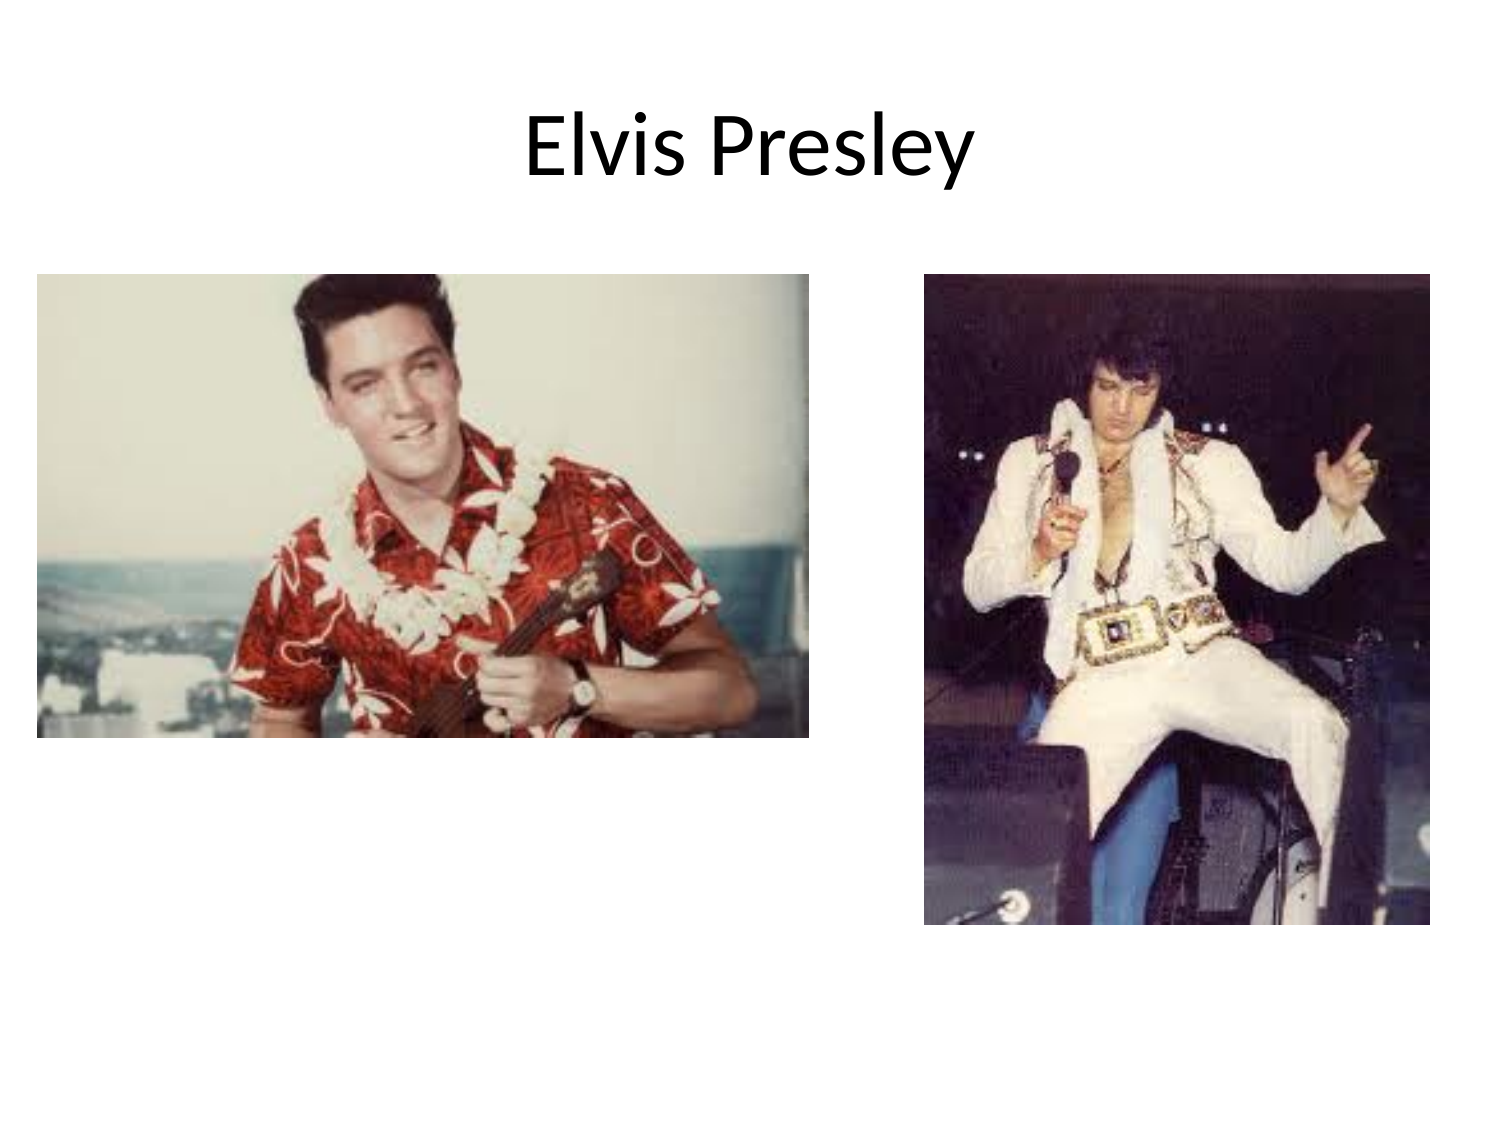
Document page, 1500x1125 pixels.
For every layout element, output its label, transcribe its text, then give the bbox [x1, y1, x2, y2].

title Elvis Presley [75, 45, 1425, 233]
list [924, 274, 1430, 926]
picture [37, 274, 809, 738]
